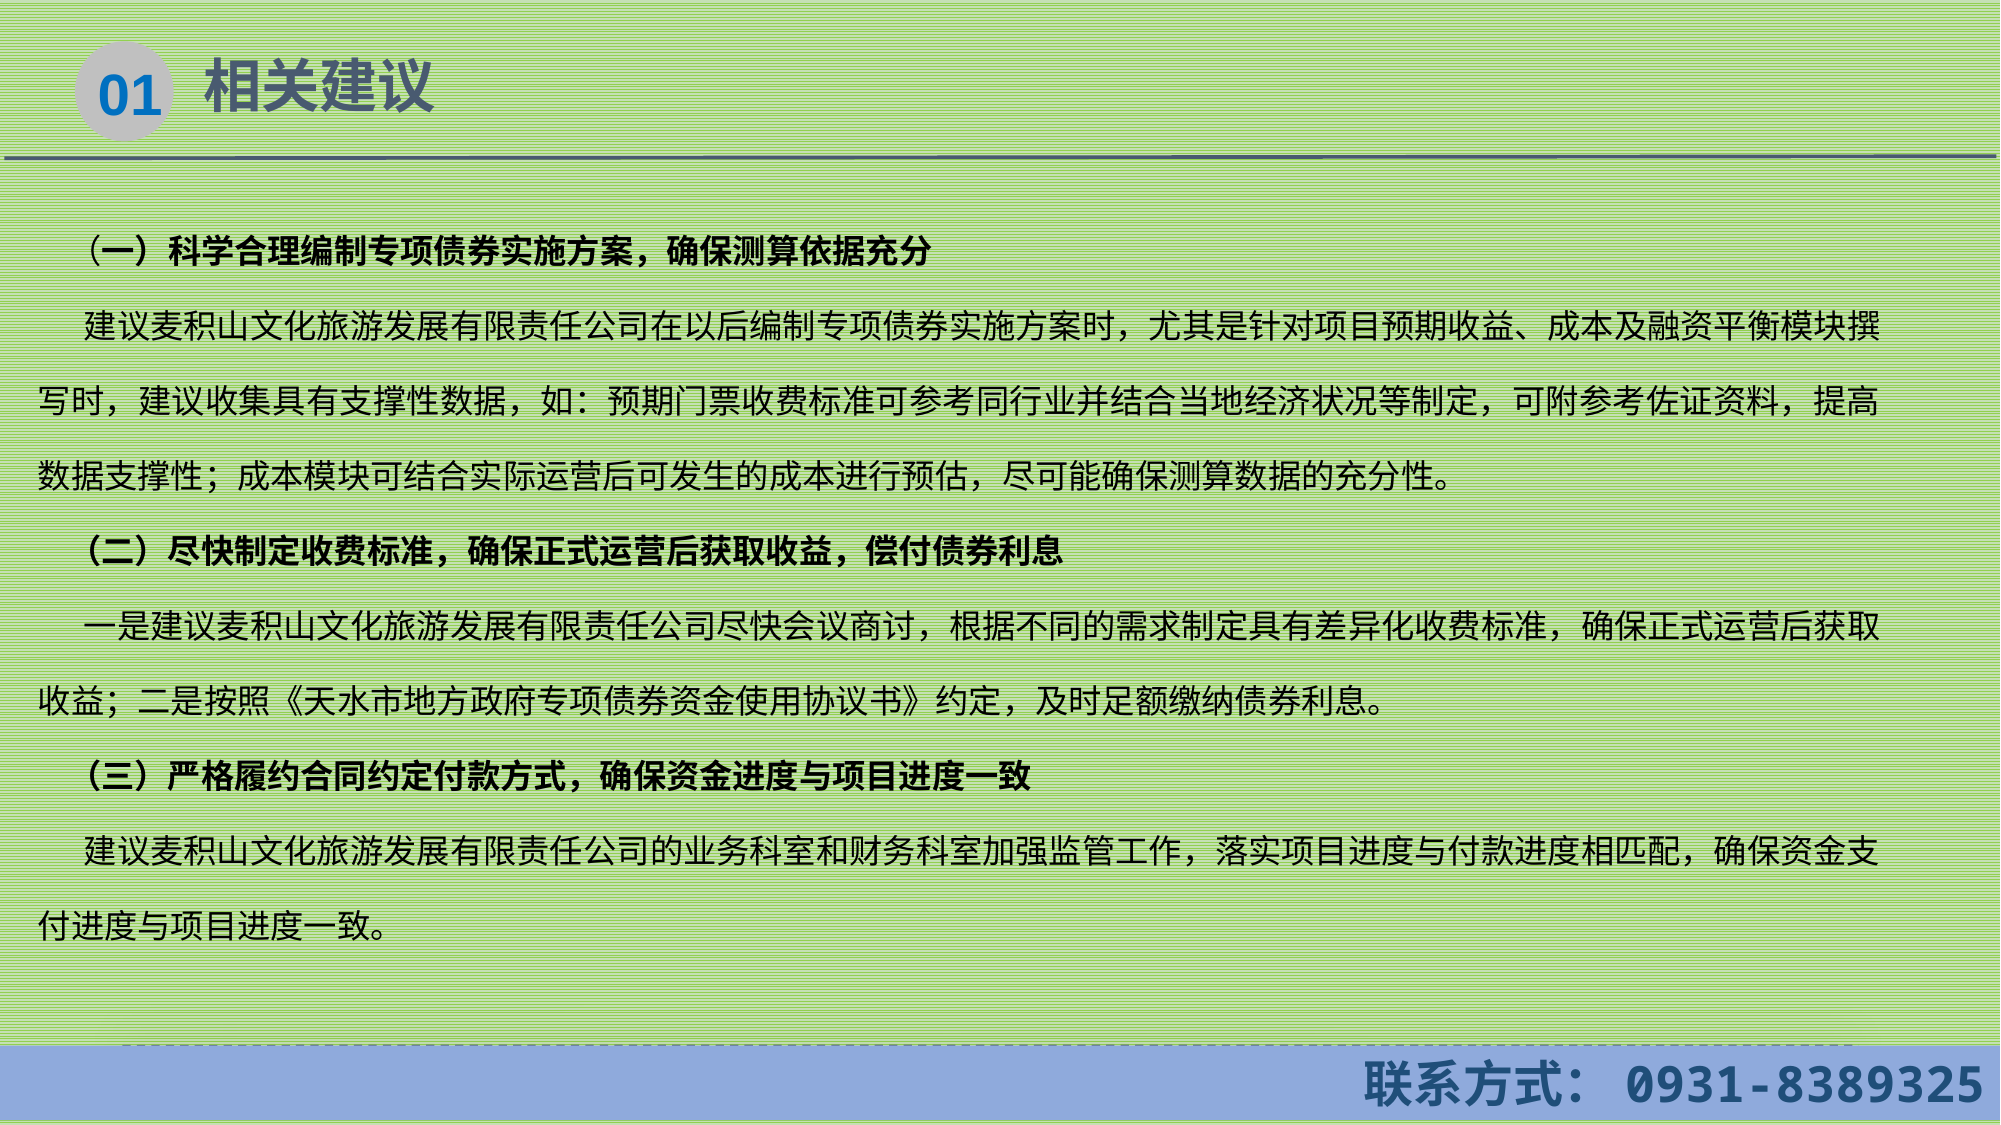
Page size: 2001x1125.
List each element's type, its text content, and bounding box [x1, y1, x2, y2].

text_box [74, 41, 823, 142]
text_box 联系方式：0931-8389325 [0, 1045, 2000, 1121]
text_box （一）科学合理编制专项债券实施方案，确保测算依据充分 建议麦积山文化旅游发展有限责任公司在以后编制专项债券实施方案时，尤其是针对项目预期收益、成本及融资平衡模块撰写时，建议收集具有支撑性数据，如：预期门票收费标准可参考同行业并结合当地经济状况等制定，可附参考佐证资料，提高数据支撑性；成本模块可结合实际运营后可发生的成本进行预估，尽可能确保测算数据的充分性。 （二）尽快制定收费标准，确保正式运营后获取收益，偿付债券利息 一是建议麦积山文化旅游发展有限责任公司尽快会议商讨，根据不同的需求制定具有差异化收费标准，确保正式运营后获取收益；二是按照《天水市地方政府专项债券资金使用协议书》约定，及时足额缴纳债券利息。 （三）严格履约合同约定付款方式，确保资金进度与项目进度一致 建议麦积山文化旅游发展有限责任公司的业务科室和财务科室加强监管工作，落实项目进度与付款进度相匹配，确保资金支付进度与项目进度一致。 [23, 187, 1895, 1041]
